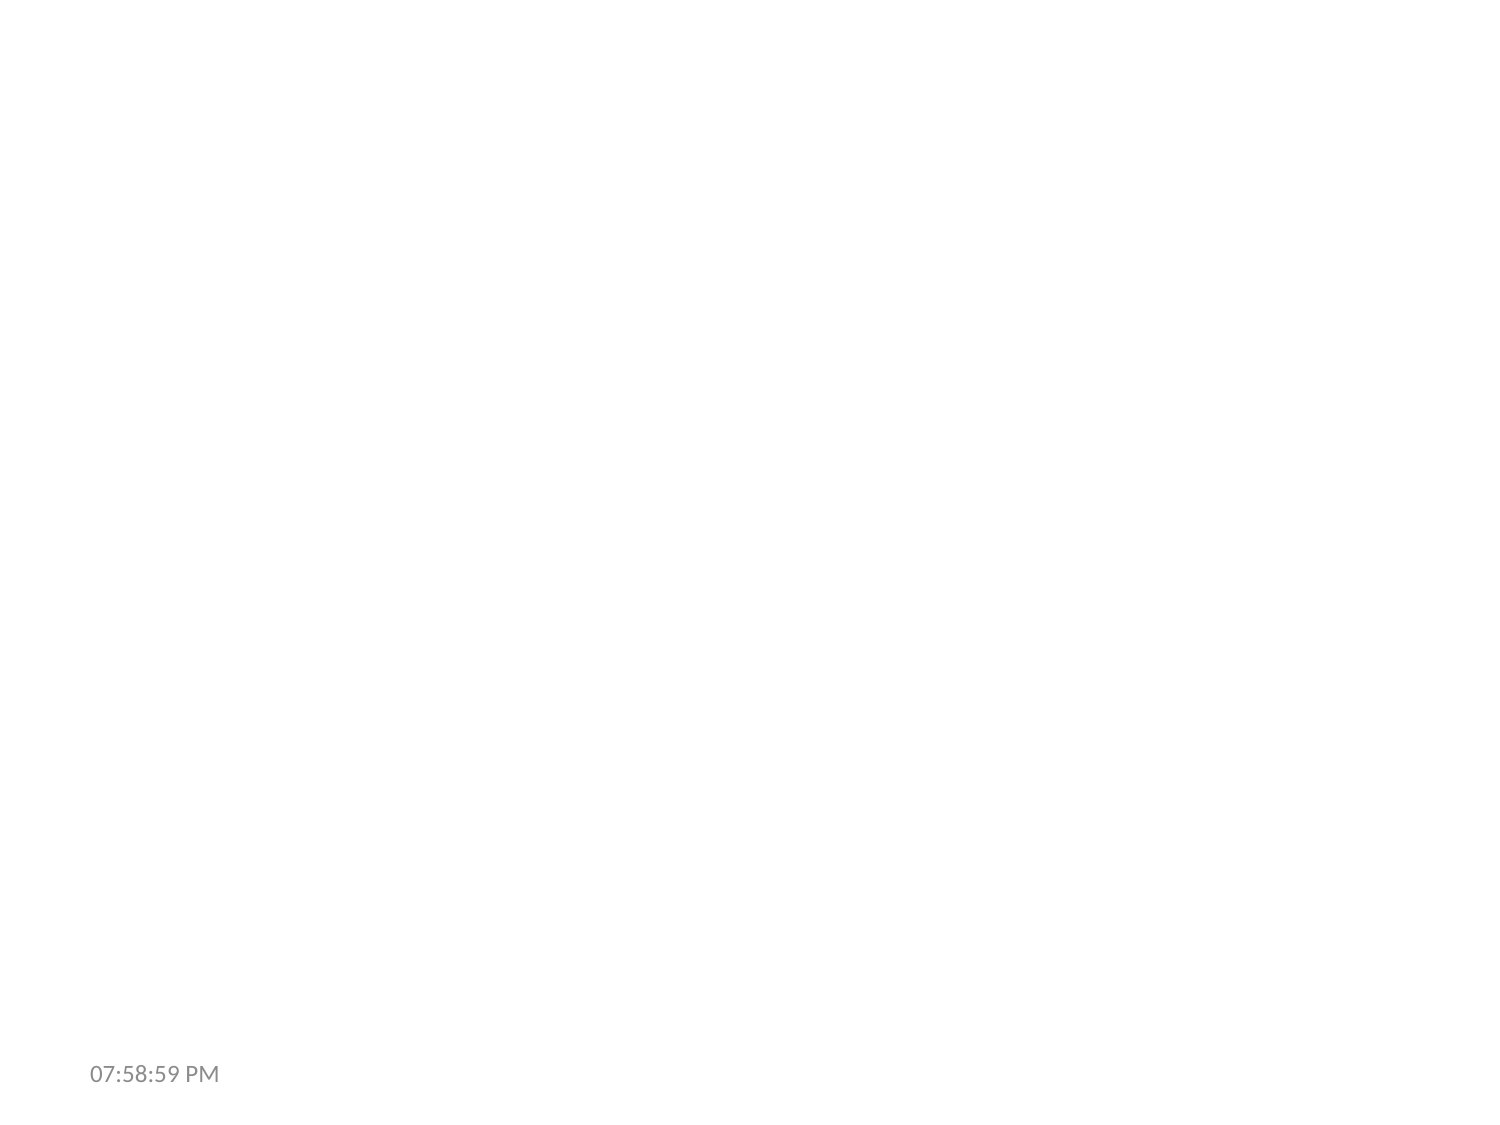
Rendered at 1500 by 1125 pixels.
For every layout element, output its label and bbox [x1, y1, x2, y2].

slide_number [75, 1042, 425, 1103]
